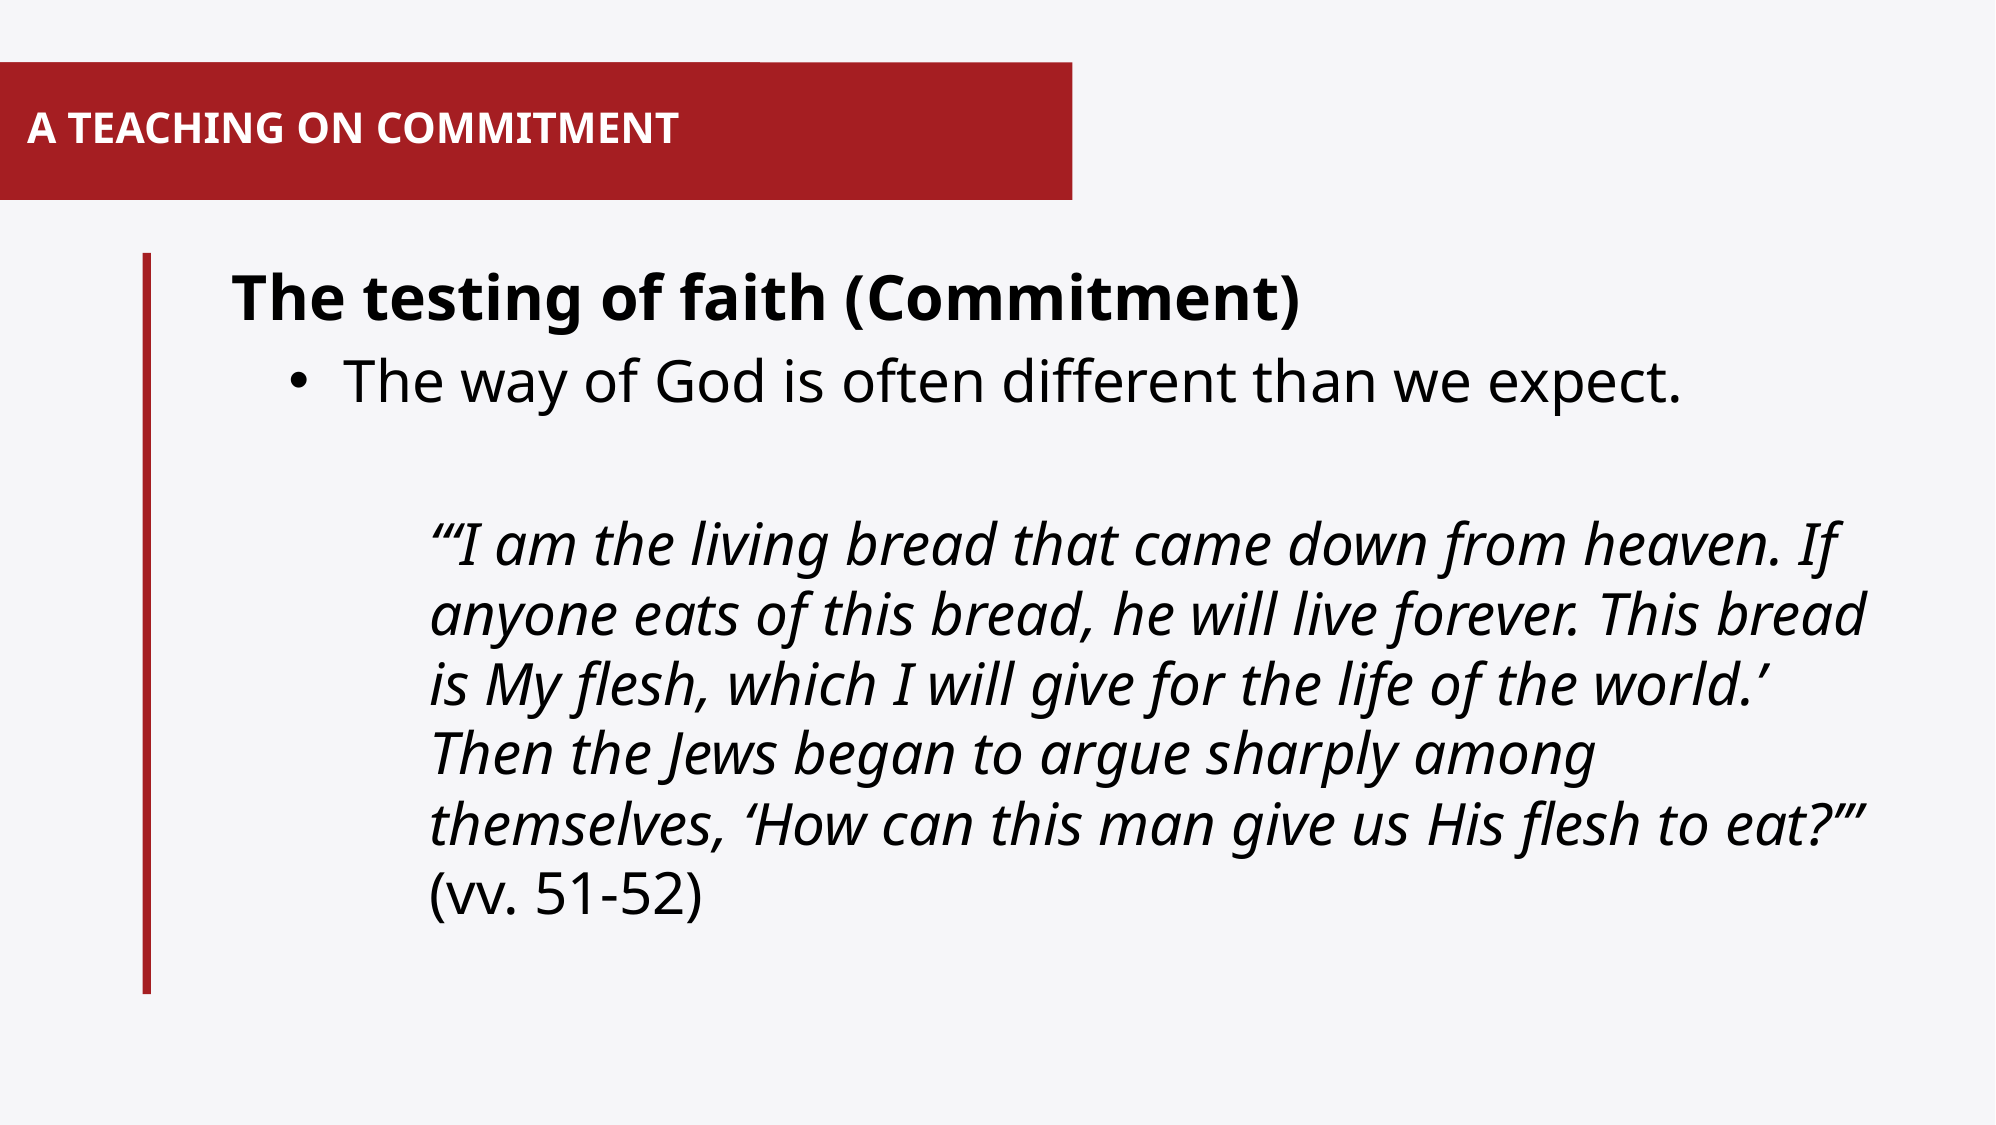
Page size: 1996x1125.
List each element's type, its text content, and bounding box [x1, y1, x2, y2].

subtitle The testing of faith (Commitment) The way of God is often different than we expect. “‘I am the living bread that came down from heaven. If anyone eats of this bread, he will live forever. This bread is My flesh, which I will give for the life of the world.’ Then the Jews began to argue sharply among themselves, ‘How can this man give us His flesh to eat?’” (vv. 51-52) [197, 249, 1885, 1025]
title A TEACHING ON COMMITMENT [0, 62, 1073, 200]
